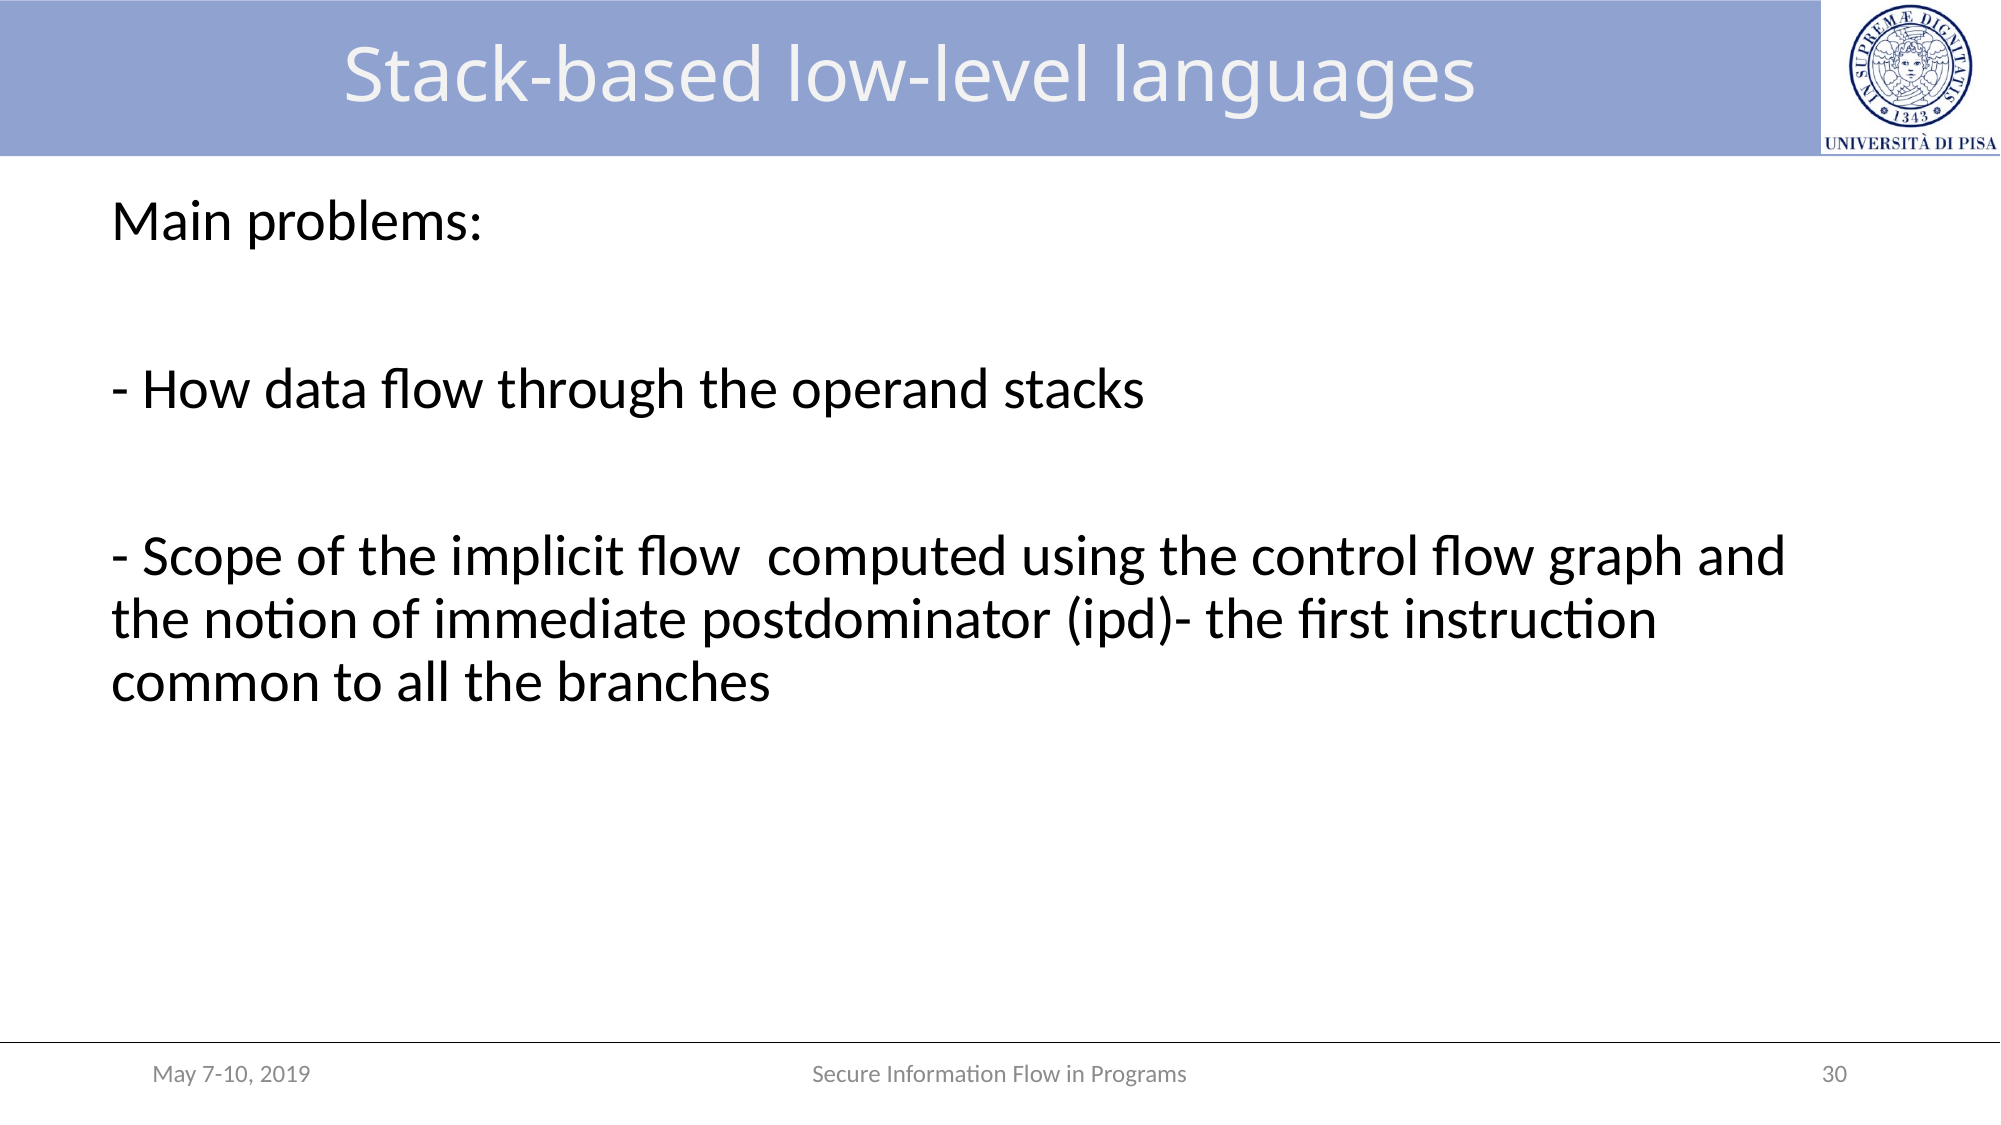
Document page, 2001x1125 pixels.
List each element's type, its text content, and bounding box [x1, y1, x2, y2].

title Stack-based low-level languages [0, 0, 1822, 154]
footer Secure Information Flow in Programs [662, 1042, 1338, 1103]
list Main problems: - How data flow through the operand stacks - Scope of the implicit flow computed using the control flow graph and the notion of immediate postdominator (ipd)- the first instruction common to all the branches [96, 182, 1822, 740]
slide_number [137, 1042, 588, 1103]
picture [1822, 0, 2000, 154]
slide_number 30 [1412, 1042, 1863, 1103]
